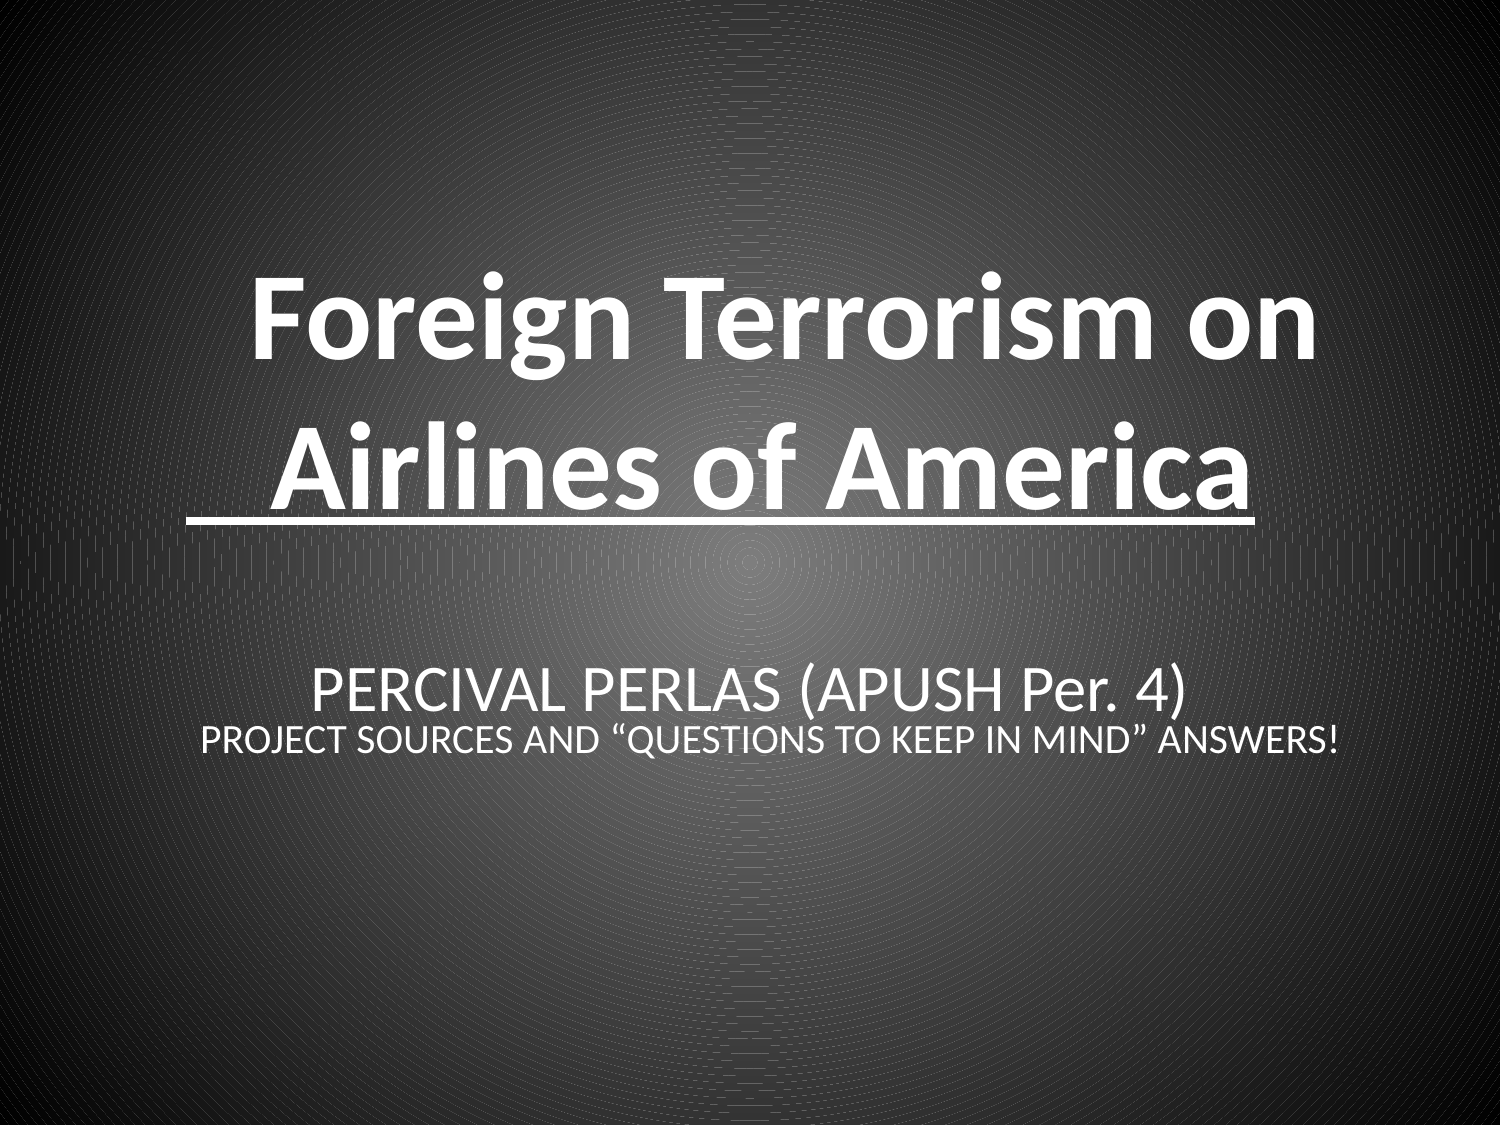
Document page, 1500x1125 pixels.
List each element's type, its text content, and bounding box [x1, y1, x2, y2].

subtitle PERCIVAL PERLAS (APUSH Per. 4) [225, 637, 1275, 704]
text_box PROJECT SOURCES AND “QUESTIONS TO KEEP IN MIND” ANSWERS! [185, 704, 1500, 769]
subtitle PERCIVAL PERLAS (APUSH Per. 4) [225, 769, 1275, 925]
title Foreign Terrorism on Airlines of America [83, 160, 1488, 609]
